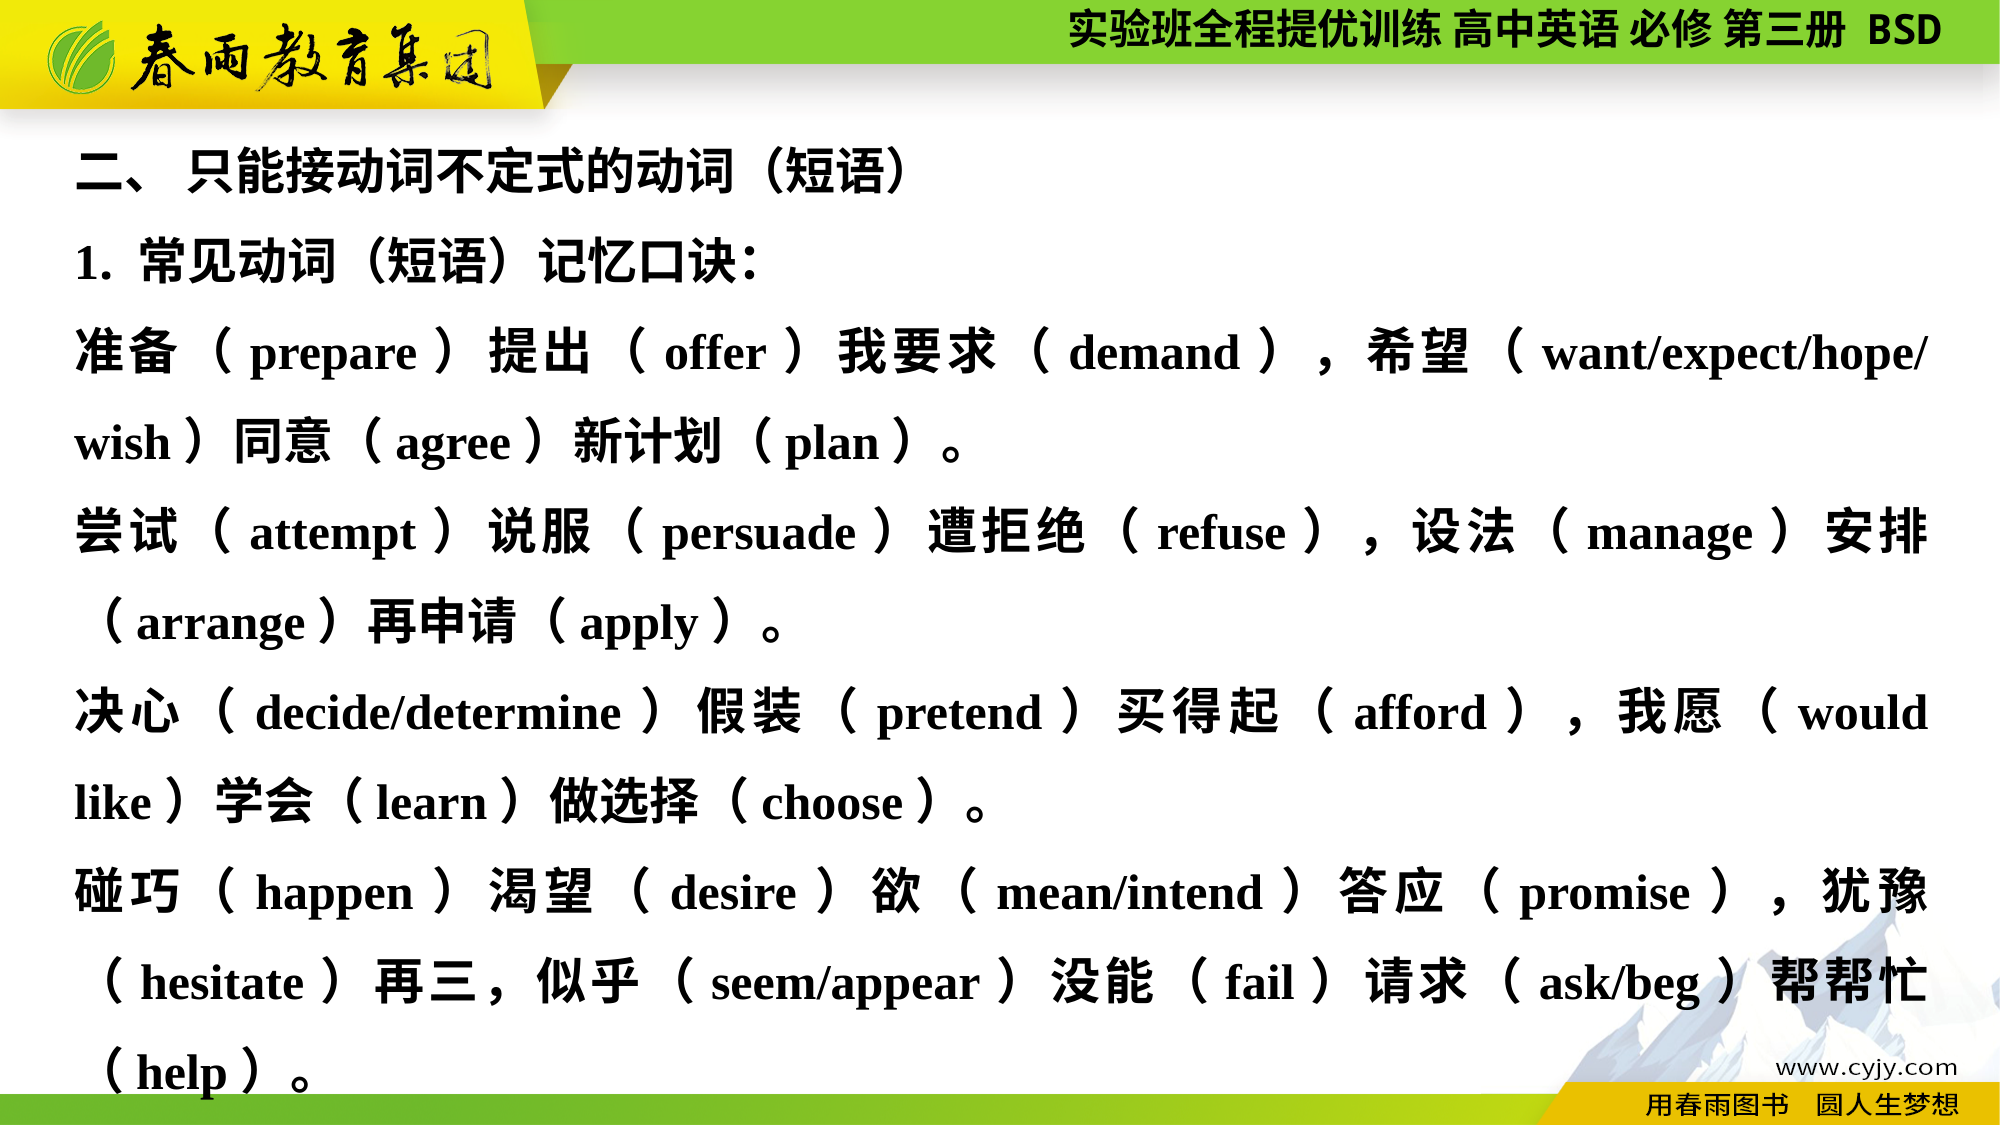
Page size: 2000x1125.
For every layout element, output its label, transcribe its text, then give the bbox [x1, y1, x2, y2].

picture [0, 0, 2000, 1125]
list 二、 只能接动词不定式的动词（短语） 1. 常见动词（短语）记忆口诀： 准备（prepare）提出（offer）我要求（demand），希望（want/expect/hope/wish）同意（agree）新计划（plan）。 尝试（attempt）说服（persuade）遭拒绝（refuse），设法（manage）安排（arrange）再申请（apply）。 决心（decide/determine）假装（pretend）买得起（afford），我愿（would like）学会（learn）做选择（choose）。 碰巧（happen）渴望（desire）欲（mean/intend）答应（promise），犹豫（hesitate）再三，似乎（seem/appear）没能（fail）请求（ask/beg）帮帮忙（help）。 [59, 101, 1944, 1106]
